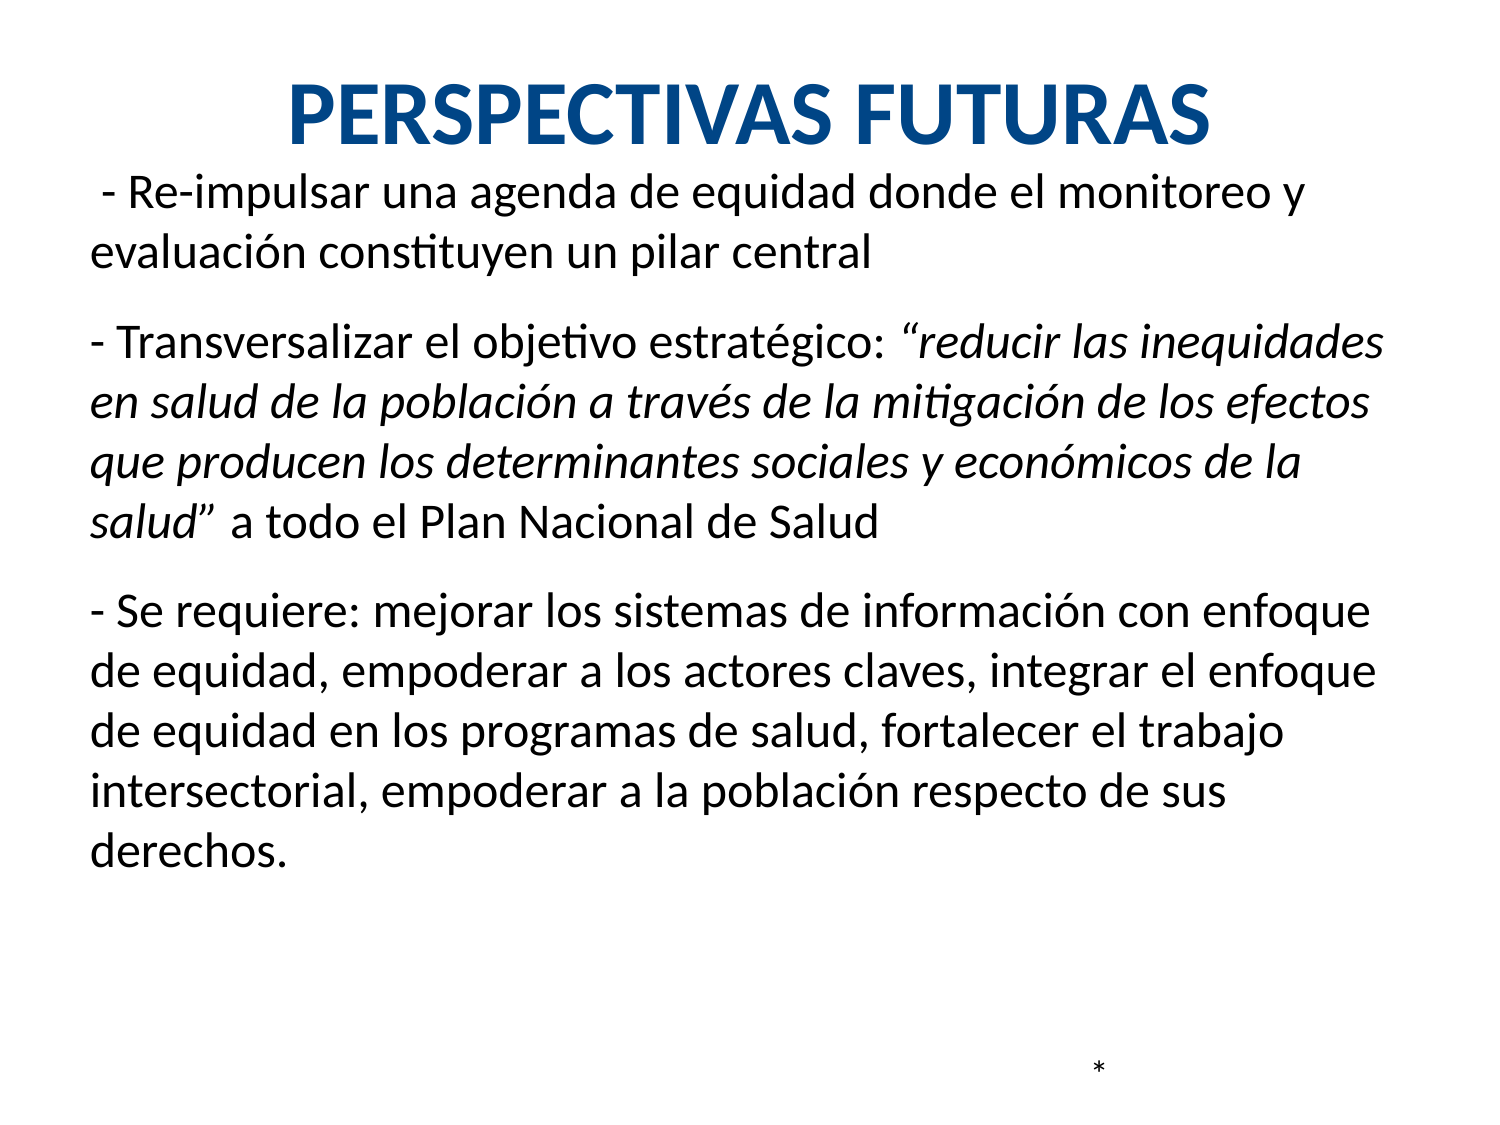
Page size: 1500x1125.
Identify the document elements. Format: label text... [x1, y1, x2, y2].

title PERSPECTIVAS FUTURAS [75, 45, 1425, 151]
text_box - Re-impulsar una agenda de equidad donde el monitoreo y evaluación constituyen un pilar central - Transversalizar el objetivo estratégico: “reducir las inequidades en salud de la población a través de la mitigación de los efectos que producen los determinantes sociales y económicos de la salud” a todo el Plan Nacional de Salud - Se requiere: mejorar los sistemas de información con enfoque de equidad, empoderar a los actores claves, integrar el enfoque de equidad en los programas de salud, fortalecer el trabajo intersectorial, empoderar a la población respecto de sus derechos. [74, 151, 1447, 1125]
